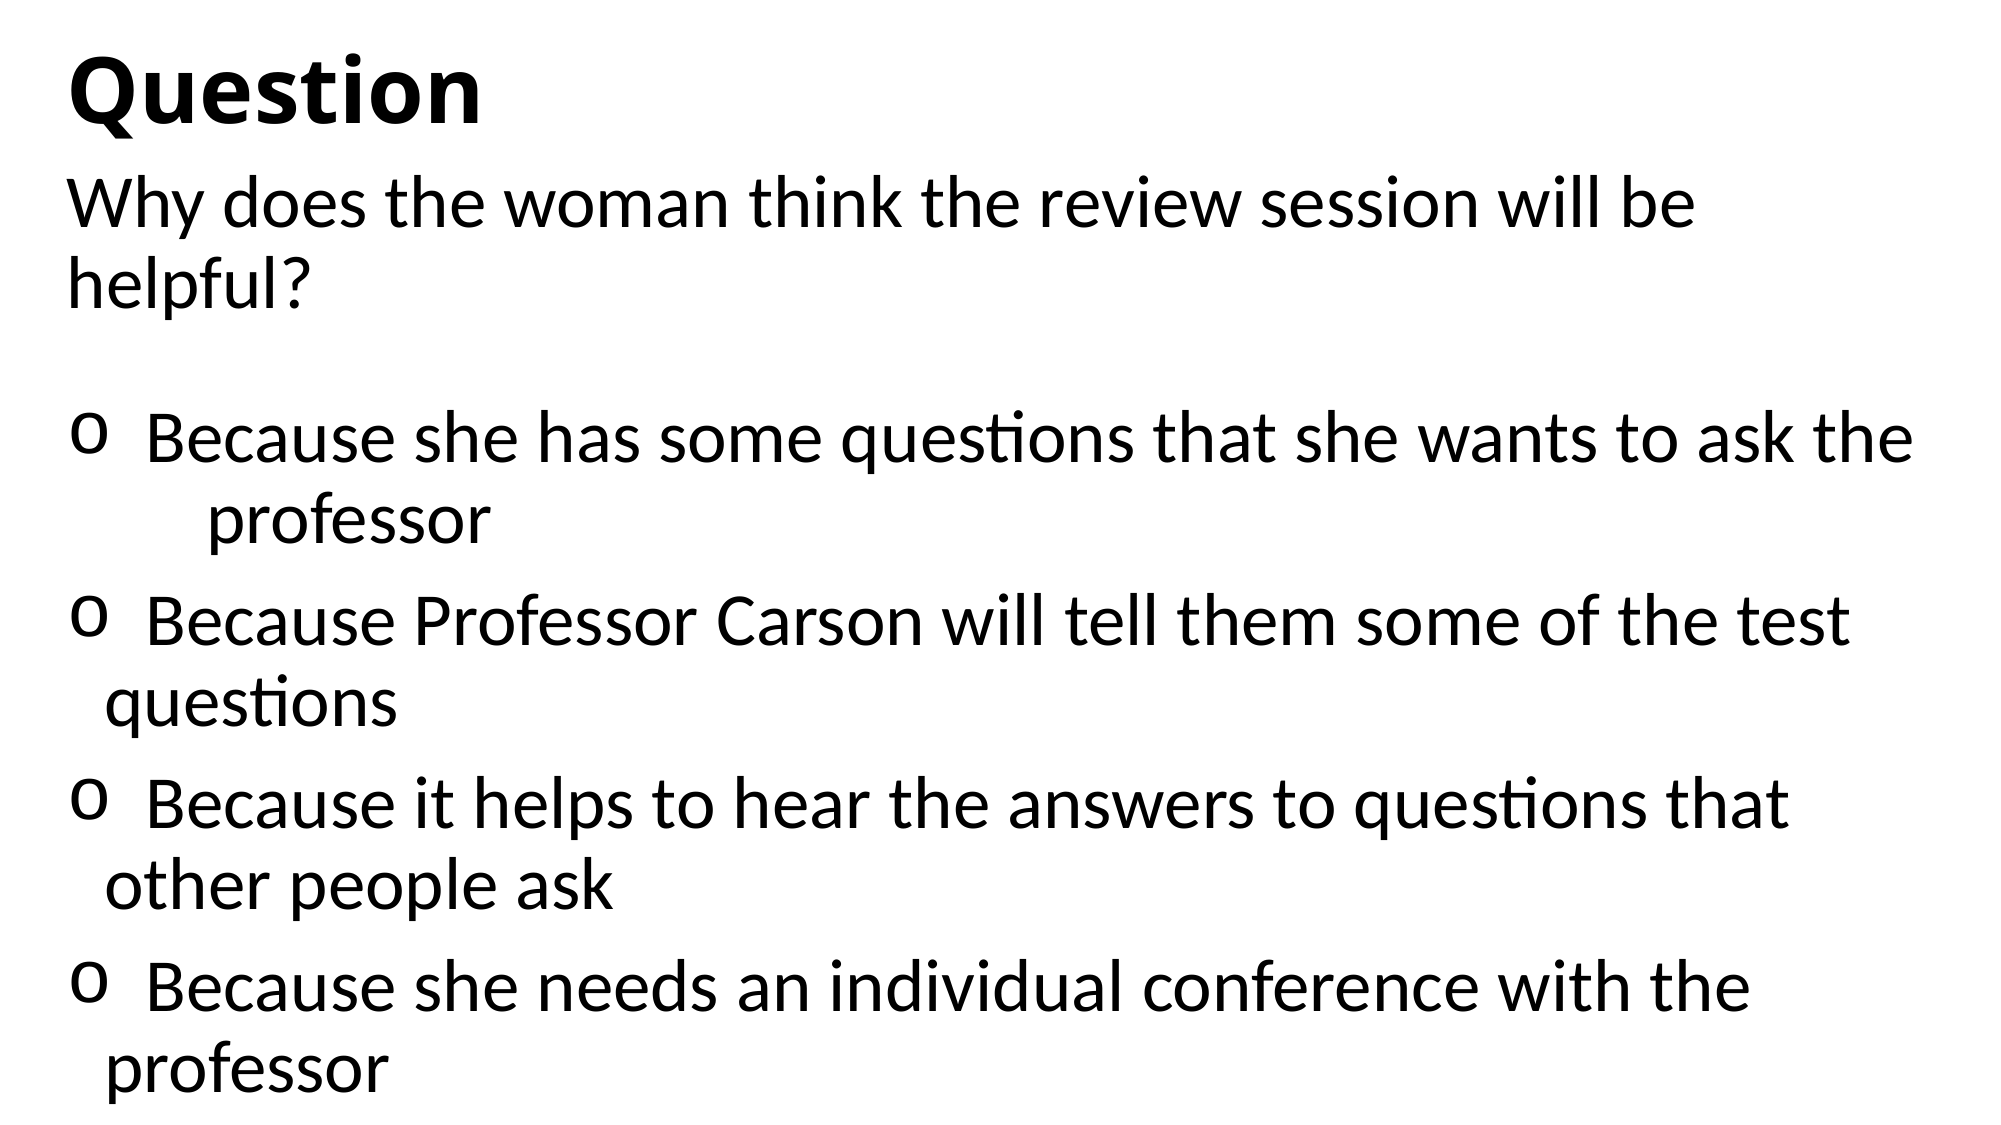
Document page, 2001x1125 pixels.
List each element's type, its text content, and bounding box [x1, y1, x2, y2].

list Why does the woman think the review session will be helpful? Because she has some questions that she wants to ask the professor Because Professor Carson will tell them some of the test questions Because it helps to hear the answers to questions that other people ask Because she needs an individual conference with the professor [51, 155, 1975, 1089]
title Question [51, 0, 1863, 155]
